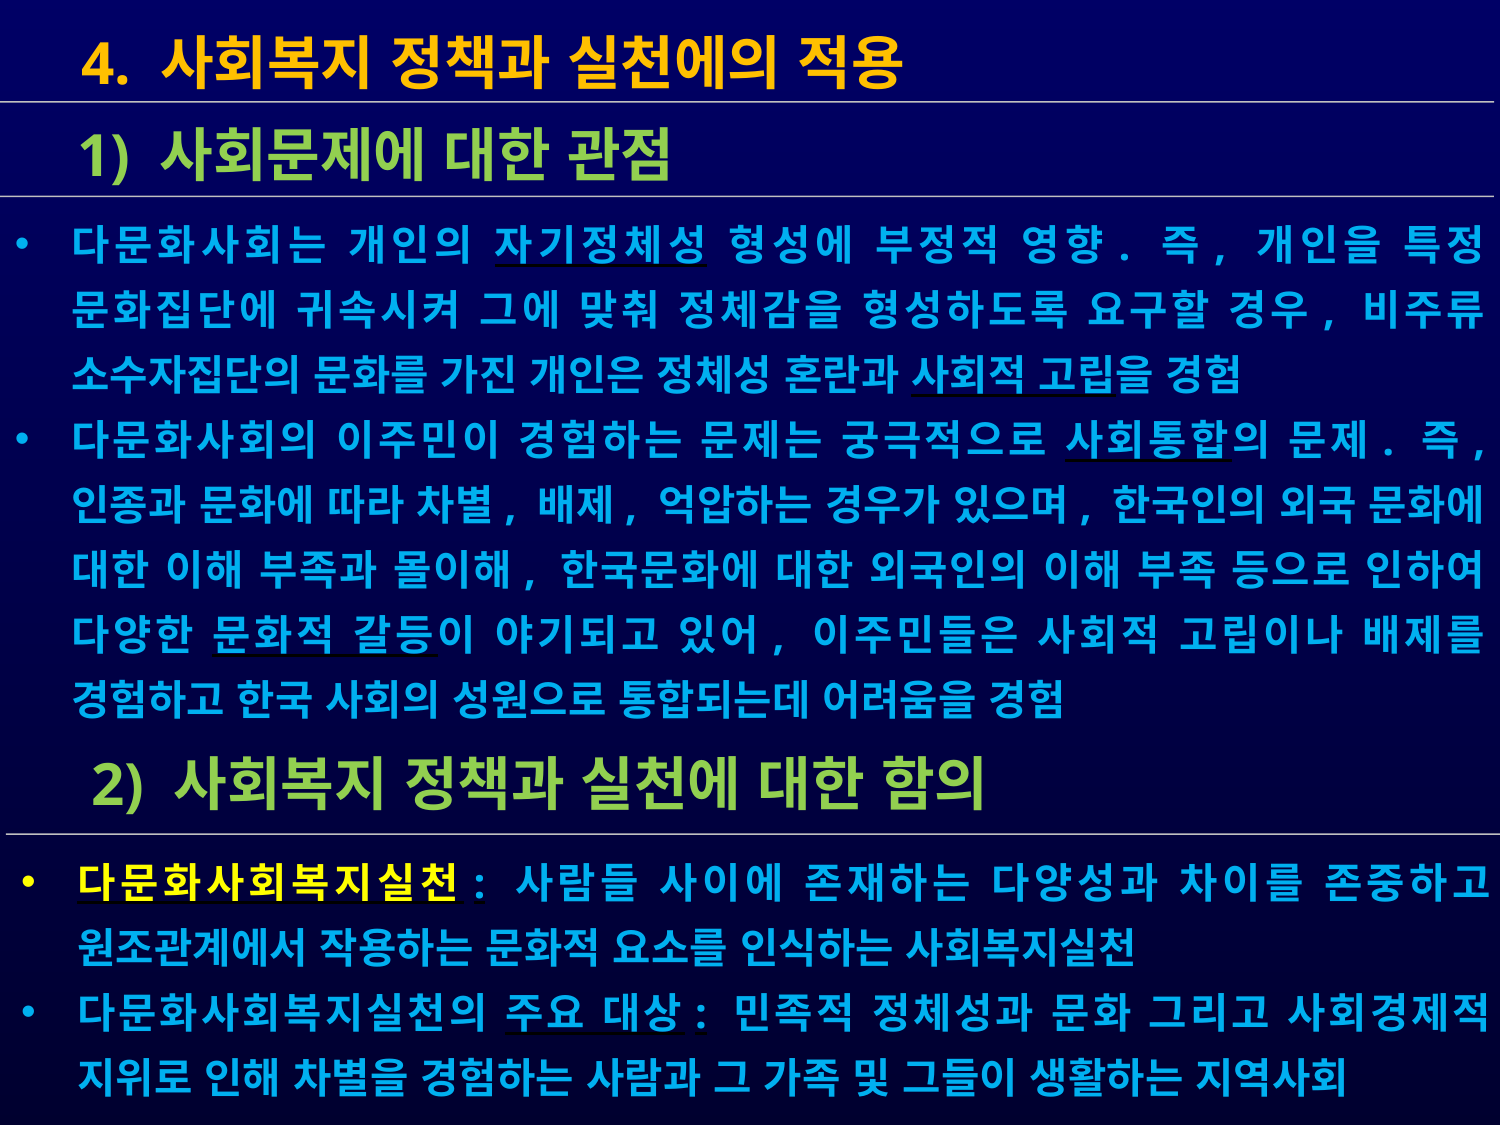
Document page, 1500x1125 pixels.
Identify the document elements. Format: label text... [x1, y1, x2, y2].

text_box 2) 사회복지 정책과 실천에 대한 함의 [46, 739, 1003, 825]
text_box 다문화사회복지실천: 사람들 사이에 존재하는 다양성과 차이를 존중하고 원조관계에서 작용하는 문화적 요소를 인식하는 사회복지실천 다문화사회복지실천의 주요 대상: 민족적 정체성과 문화 그리고 사회경제적 지위로 인해 차별을 경험하는 사람과 그 가족 및 그들이 생활하는 지역사회 [6, 834, 1500, 1109]
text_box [0, 18, 1500, 728]
